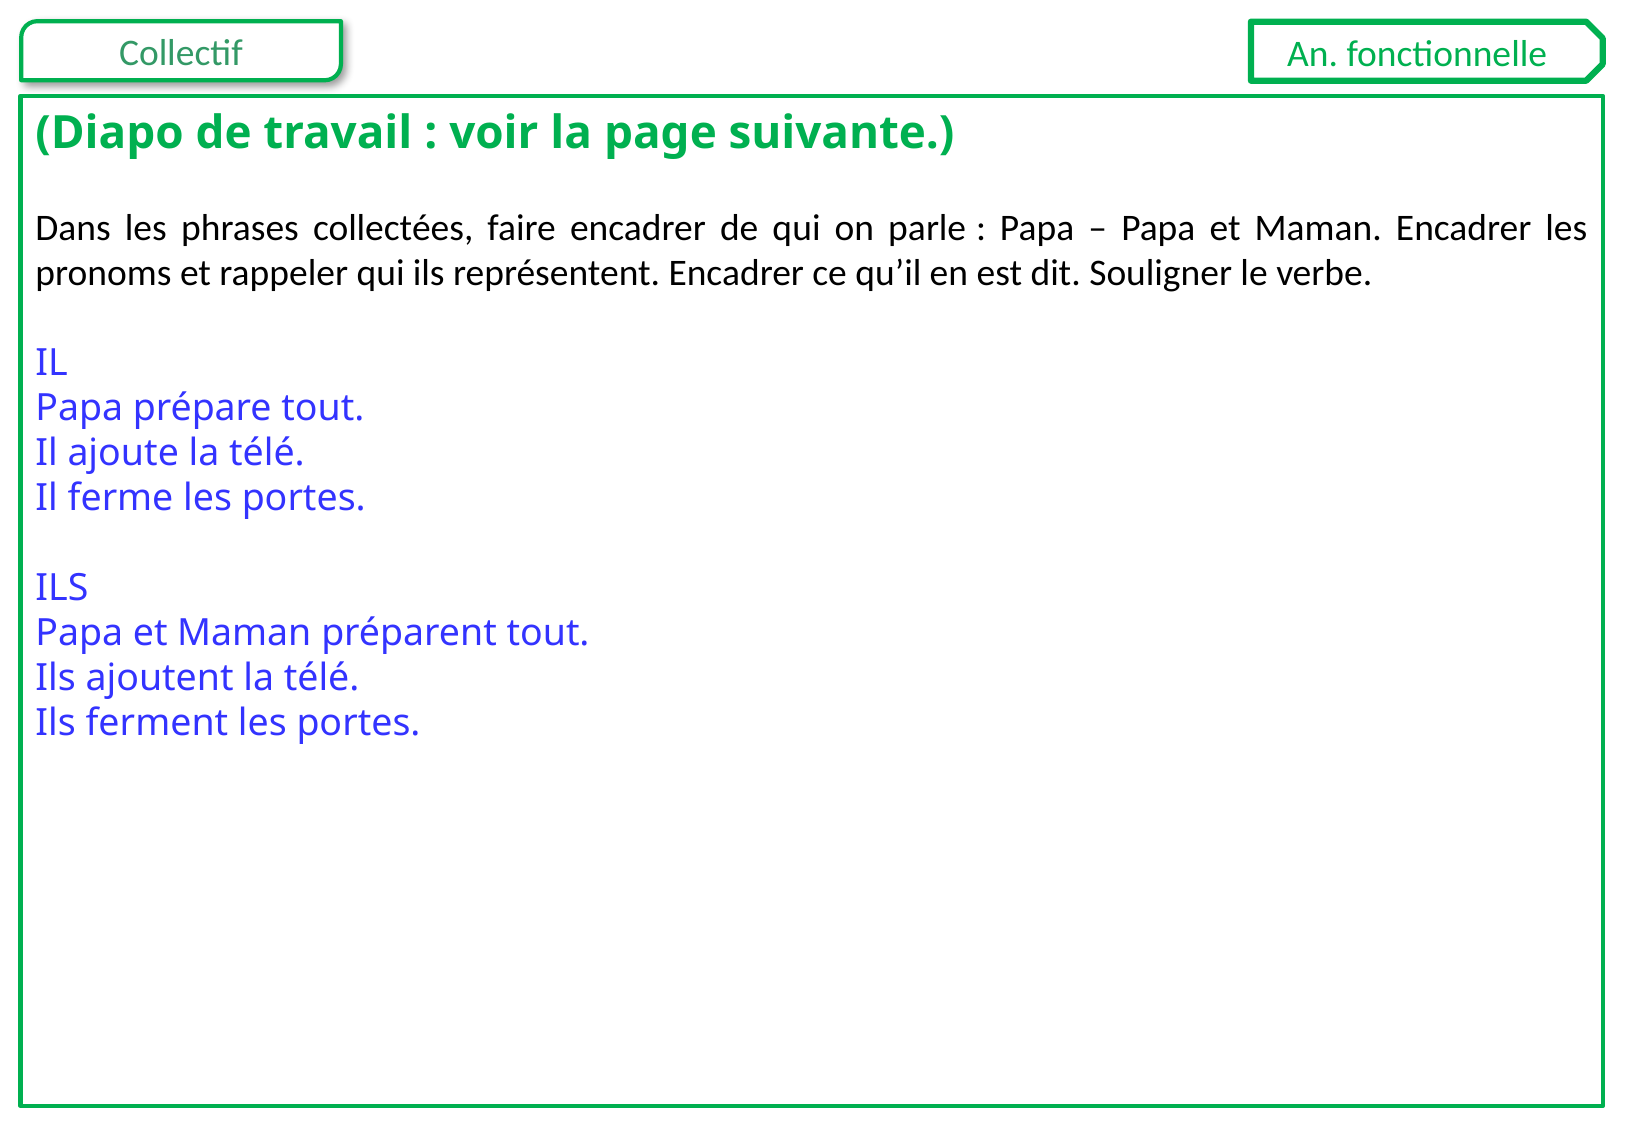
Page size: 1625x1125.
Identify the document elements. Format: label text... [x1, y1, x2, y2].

list An. fonctionnelle [1250, 21, 1584, 81]
list (Diapo de travail : voir la page suivante.) Dans les phrases collectées, faire encadrer de qui on parle : Papa – Papa et Maman. Encadrer les pronoms et rappeler qui ils représentent. Encadrer ce qu’il en est dit. Souligner le verbe. IL Papa prépare tout. Il ajoute la télé. Il ferme les portes. ILS Papa et Maman préparent tout. Ils ajoutent la télé. Ils ferment les portes. [18, 94, 1605, 1108]
